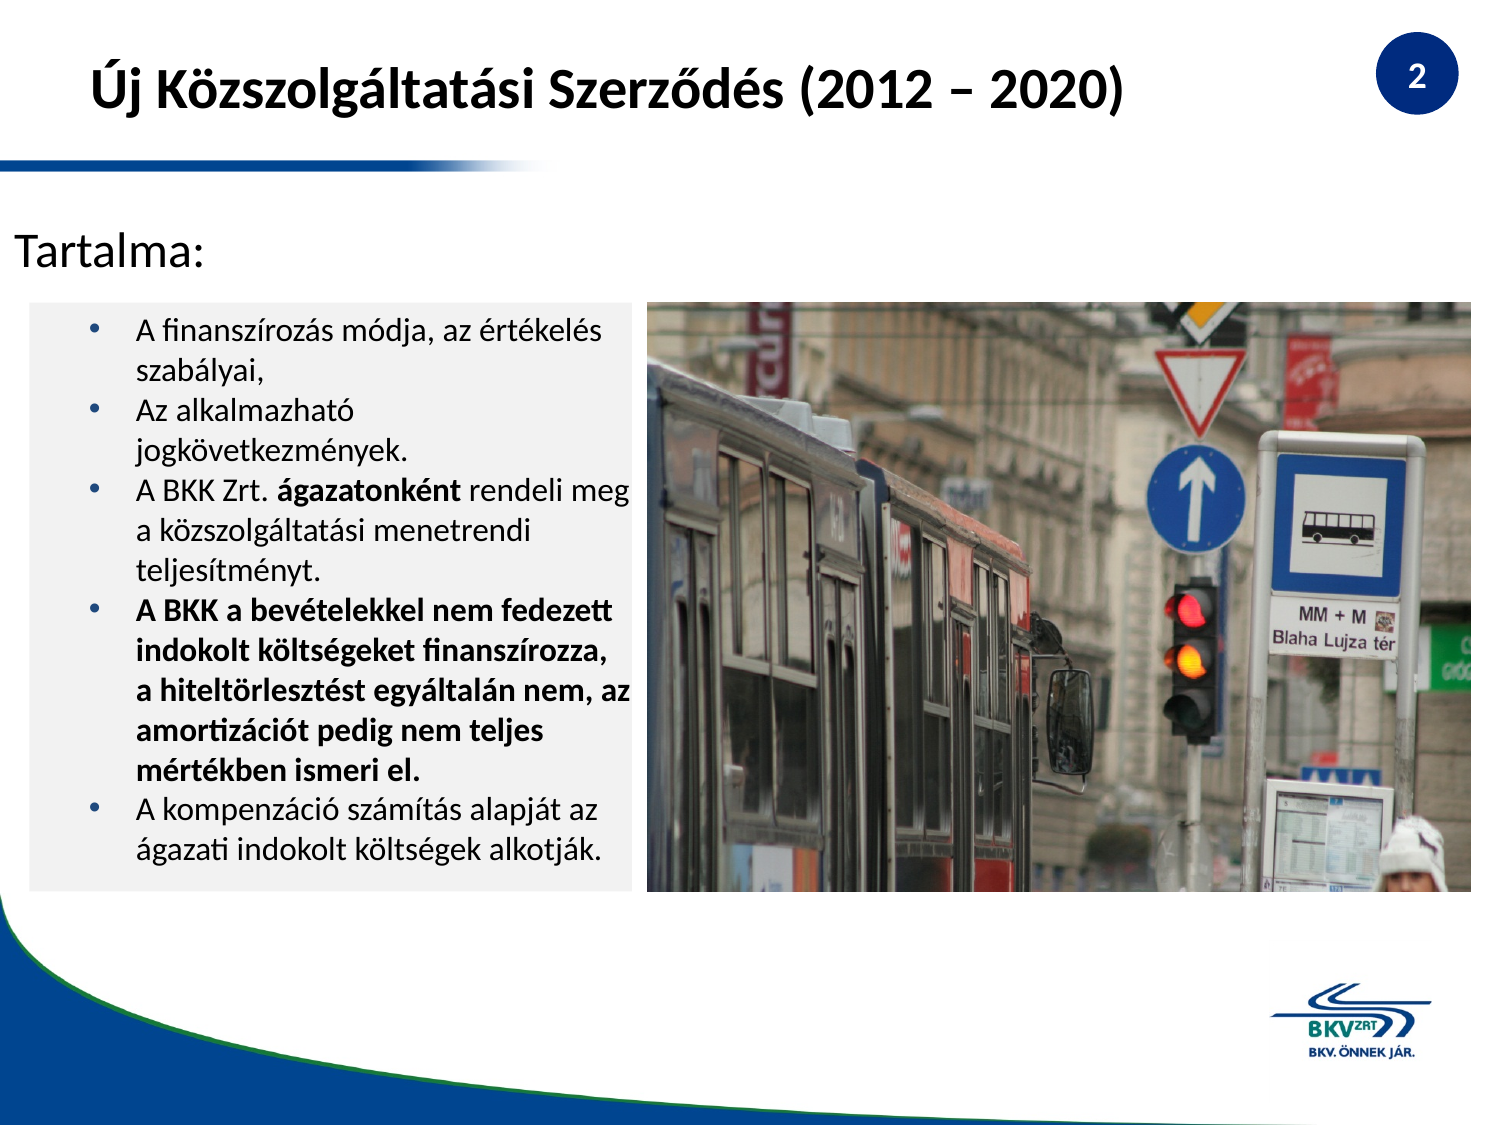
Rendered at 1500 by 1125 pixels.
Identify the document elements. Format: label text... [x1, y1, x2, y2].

text_box A finanszírozás módja, az értékelés szabályai, Az alkalmazható jogkövetkezmények. A BKK Zrt. ágazatonként rendeli meg a közszolgáltatási menetrendi teljesítményt. A BKK a bevételekkel nem fedezett indokolt költségeket finanszírozza, a hiteltörlesztést egyáltalán nem, az amortizációt pedig nem teljes mértékben ismeri el. A kompenzáció számítás alapját az ágazati indokolt költségek alkotják. [29, 302, 632, 892]
picture [0, 893, 1432, 1125]
title Új Közszolgáltatási Szerződés (2012 – 2020) [75, 42, 1426, 246]
picture [646, 302, 1471, 892]
text_box Tartalma: [0, 210, 879, 286]
text_box 2 [1373, 29, 1461, 117]
picture [0, 137, 75, 197]
